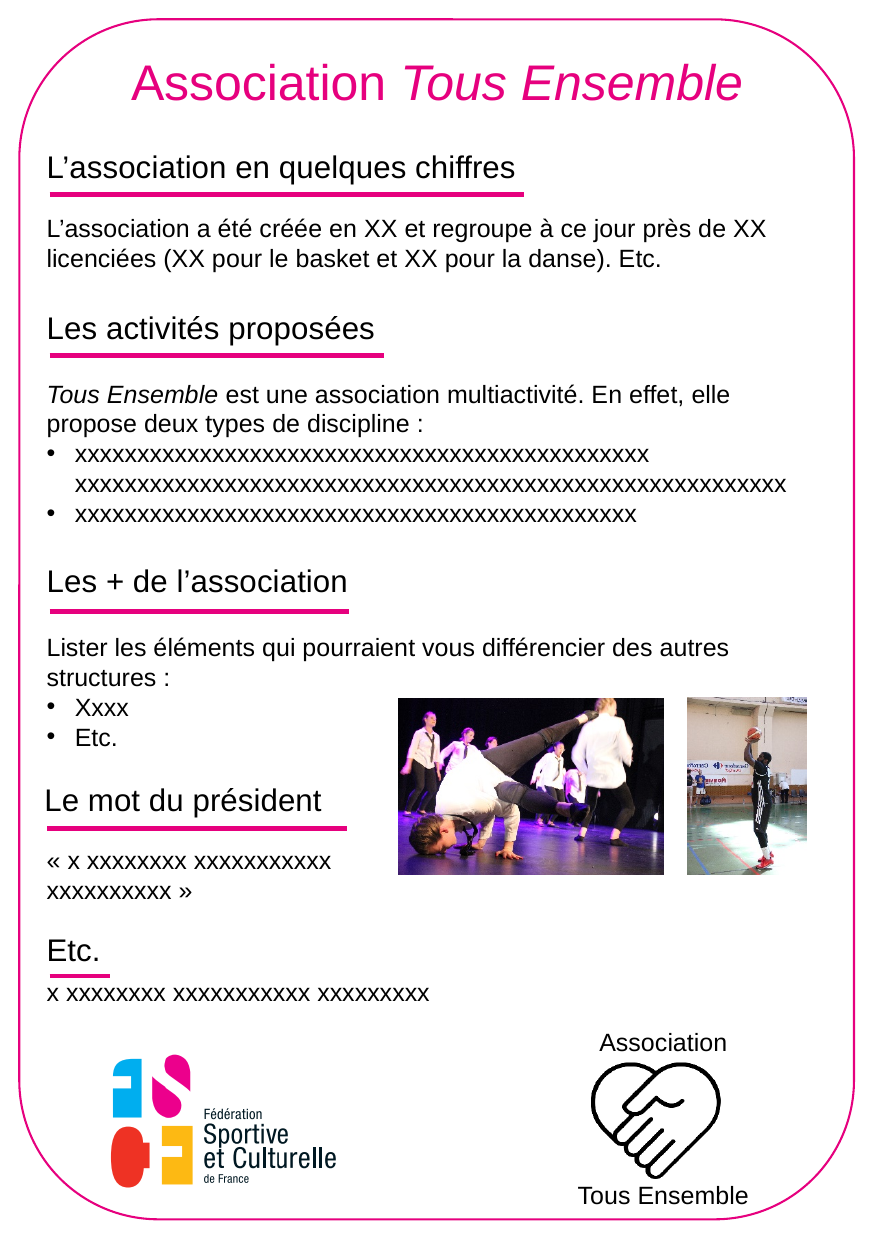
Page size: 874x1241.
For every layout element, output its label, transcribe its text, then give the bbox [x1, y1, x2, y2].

text_box x xxxxxxxx xxxxxxxxxxx xxxxxxxxx [31, 968, 849, 1014]
picture [398, 698, 664, 875]
text_box Association [581, 1019, 746, 1064]
text_box Les + de l’association [31, 553, 541, 607]
picture [687, 697, 807, 875]
picture [572, 1049, 739, 1192]
text_box Etc. [31, 922, 541, 968]
text_box Tous Ensemble [551, 1172, 776, 1217]
text_box L’association a été créée en XX et regroupe à ce jour près de XX licenciées (XX pour le basket et XX pour la danse). Etc. [31, 204, 827, 280]
text_box L’association en quelques chiffres [31, 140, 541, 193]
text_box Les activités proposées [31, 300, 541, 353]
text_box Le mot du président [29, 772, 365, 825]
text_box Association Tous Ensemble [0, 42, 874, 118]
text_box Tous Ensemble est une association multiactivité. En effet, elle propose deux types de discipline : xxxxxxxxxxxxxxxxxxxxxxxxxxxxxxxxxxxxxxxxxxxxxx xxxxxxxxxxxxxxxxxxxxxxxxxxxxxxxxxxxxxxxxxxxxxxxxxxxxxxxxx xxxxxxxxxxxxxxxxxxxxxxxxxxxxxxxxxxxxxxxxxxxxx [31, 370, 827, 536]
text_box « x xxxxxxxx xxxxxxxxxxx xxxxxxxxxx » [31, 837, 512, 912]
text_box Lister les éléments qui pourraient vous différencier des autres structures : Xxxx Etc. [31, 623, 827, 759]
